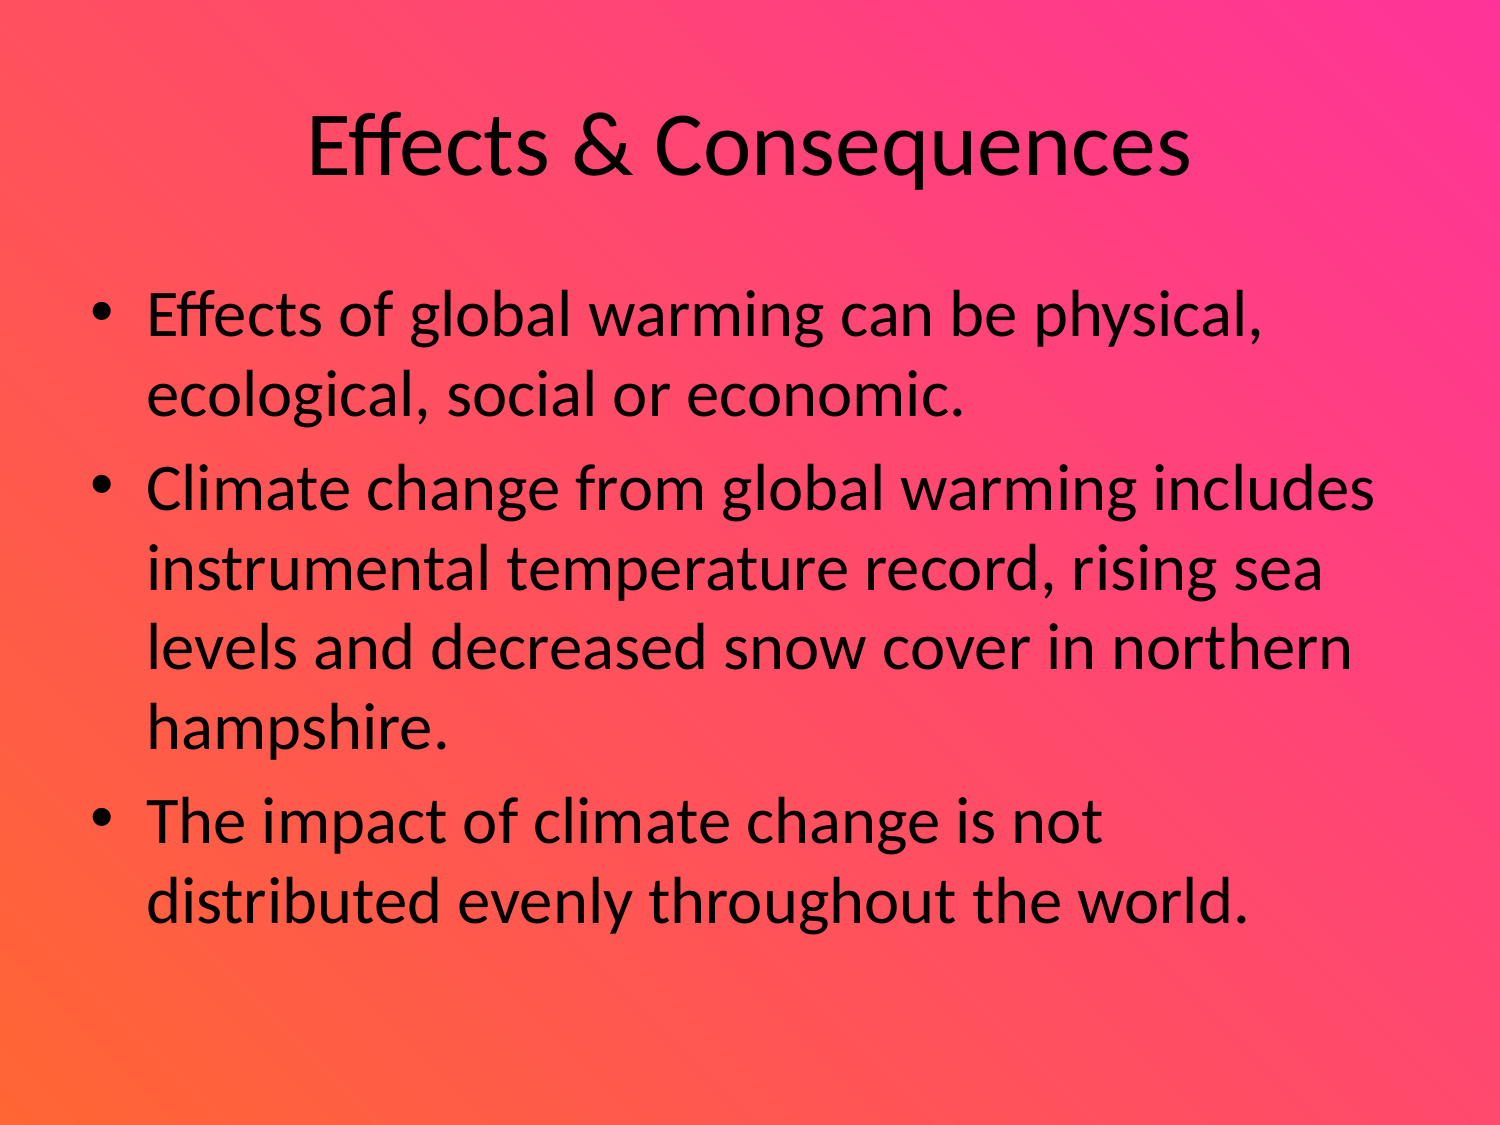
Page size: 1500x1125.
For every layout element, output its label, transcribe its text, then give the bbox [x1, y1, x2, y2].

list Effects of global warming can be physical, ecological, social or economic. Climate change from global warming includes instrumental temperature record, rising sea levels and decreased snow cover in northern hampshire. The impact of climate change is not distributed evenly throughout the world. [75, 262, 1425, 1005]
title Effects & Consequences [75, 45, 1425, 233]
